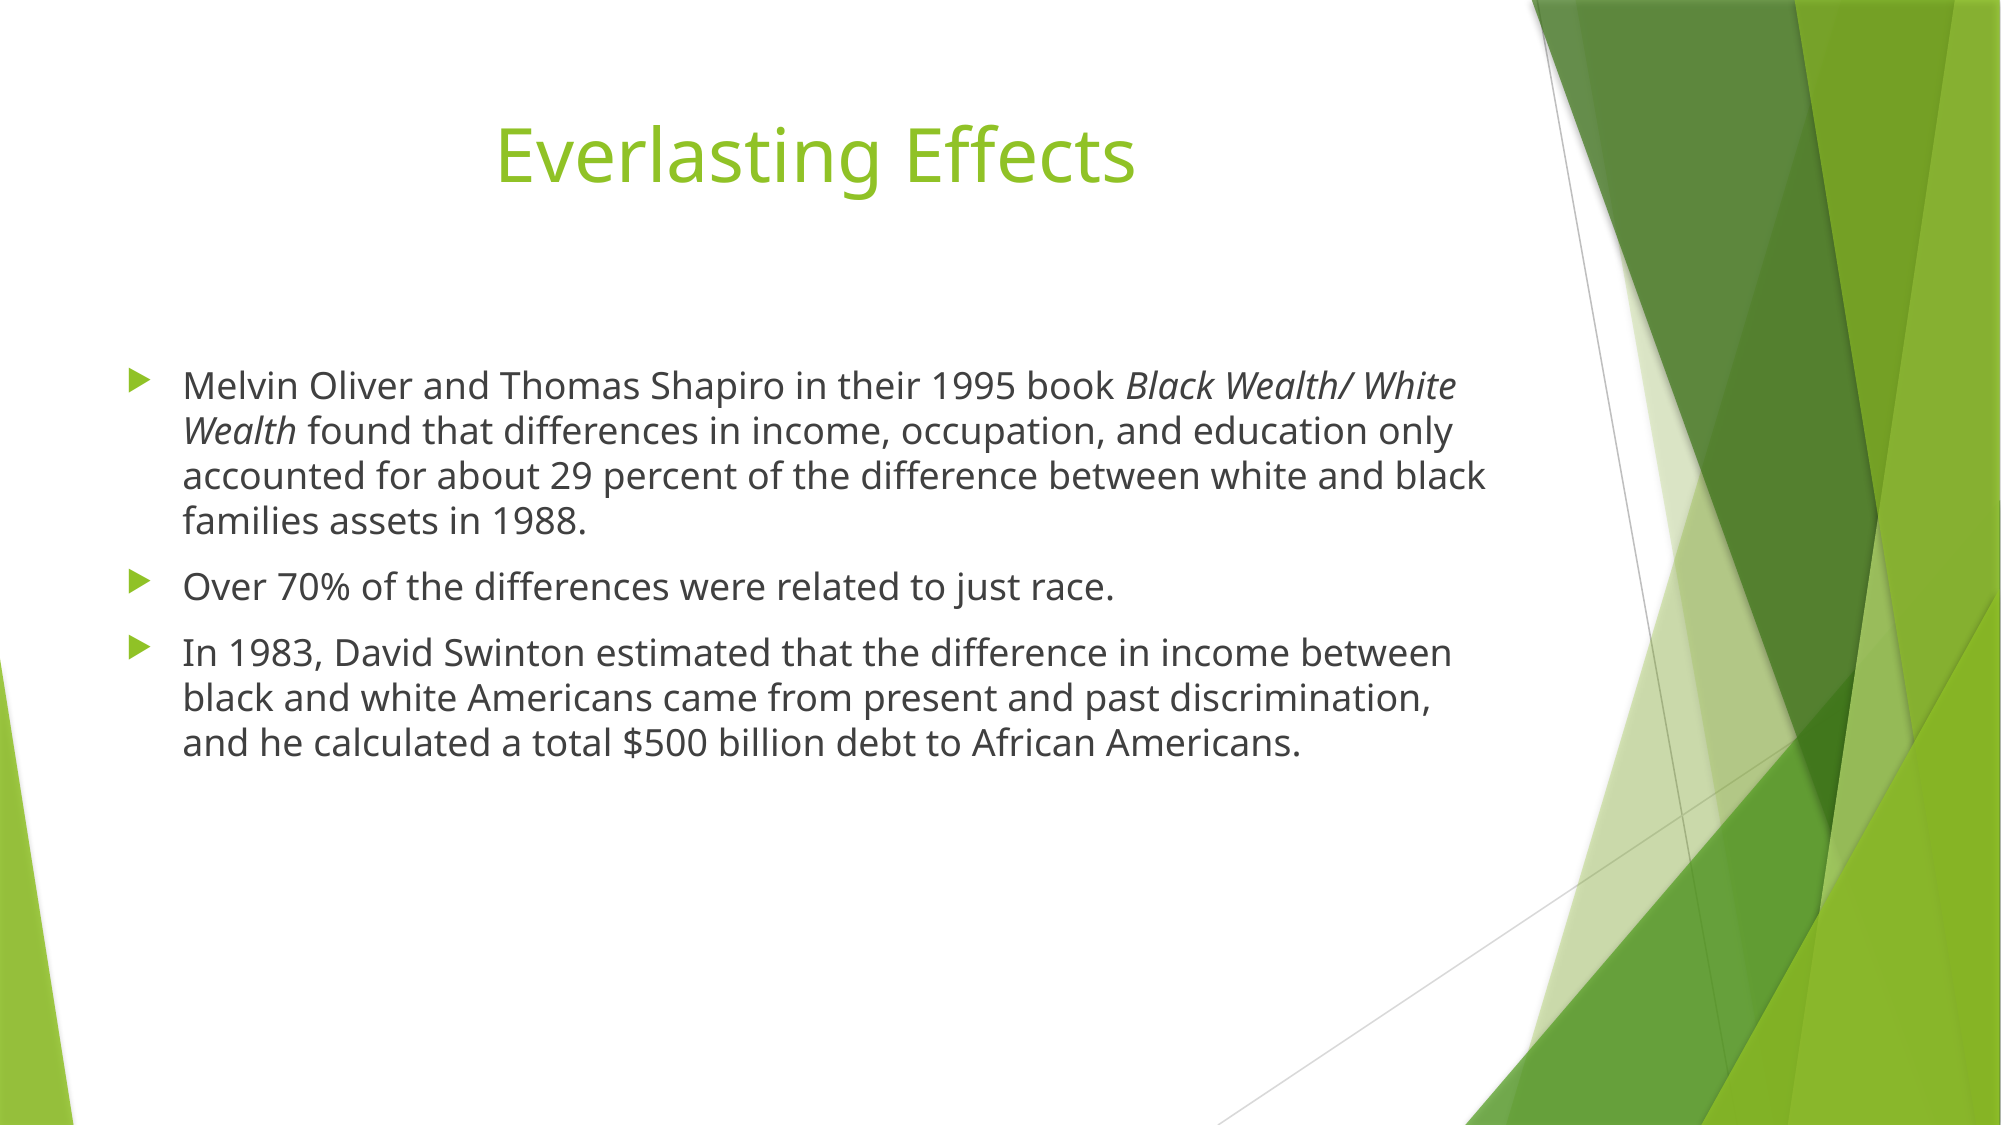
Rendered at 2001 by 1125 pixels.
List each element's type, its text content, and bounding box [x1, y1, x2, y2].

title Everlasting Effects [111, 99, 1522, 317]
list Melvin Oliver and Thomas Shapiro in their 1995 book Black Wealth/ White Wealth found that differences in income, occupation, and education only accounted for about 29 percent of the difference between white and black families assets in 1988. Over 70% of the differences were related to just race. In 1983, David Swinton estimated that the difference in income between black and white Americans came from present and past discrimination, and he calculated a total $500 billion debt to African Americans. [111, 354, 1522, 992]
